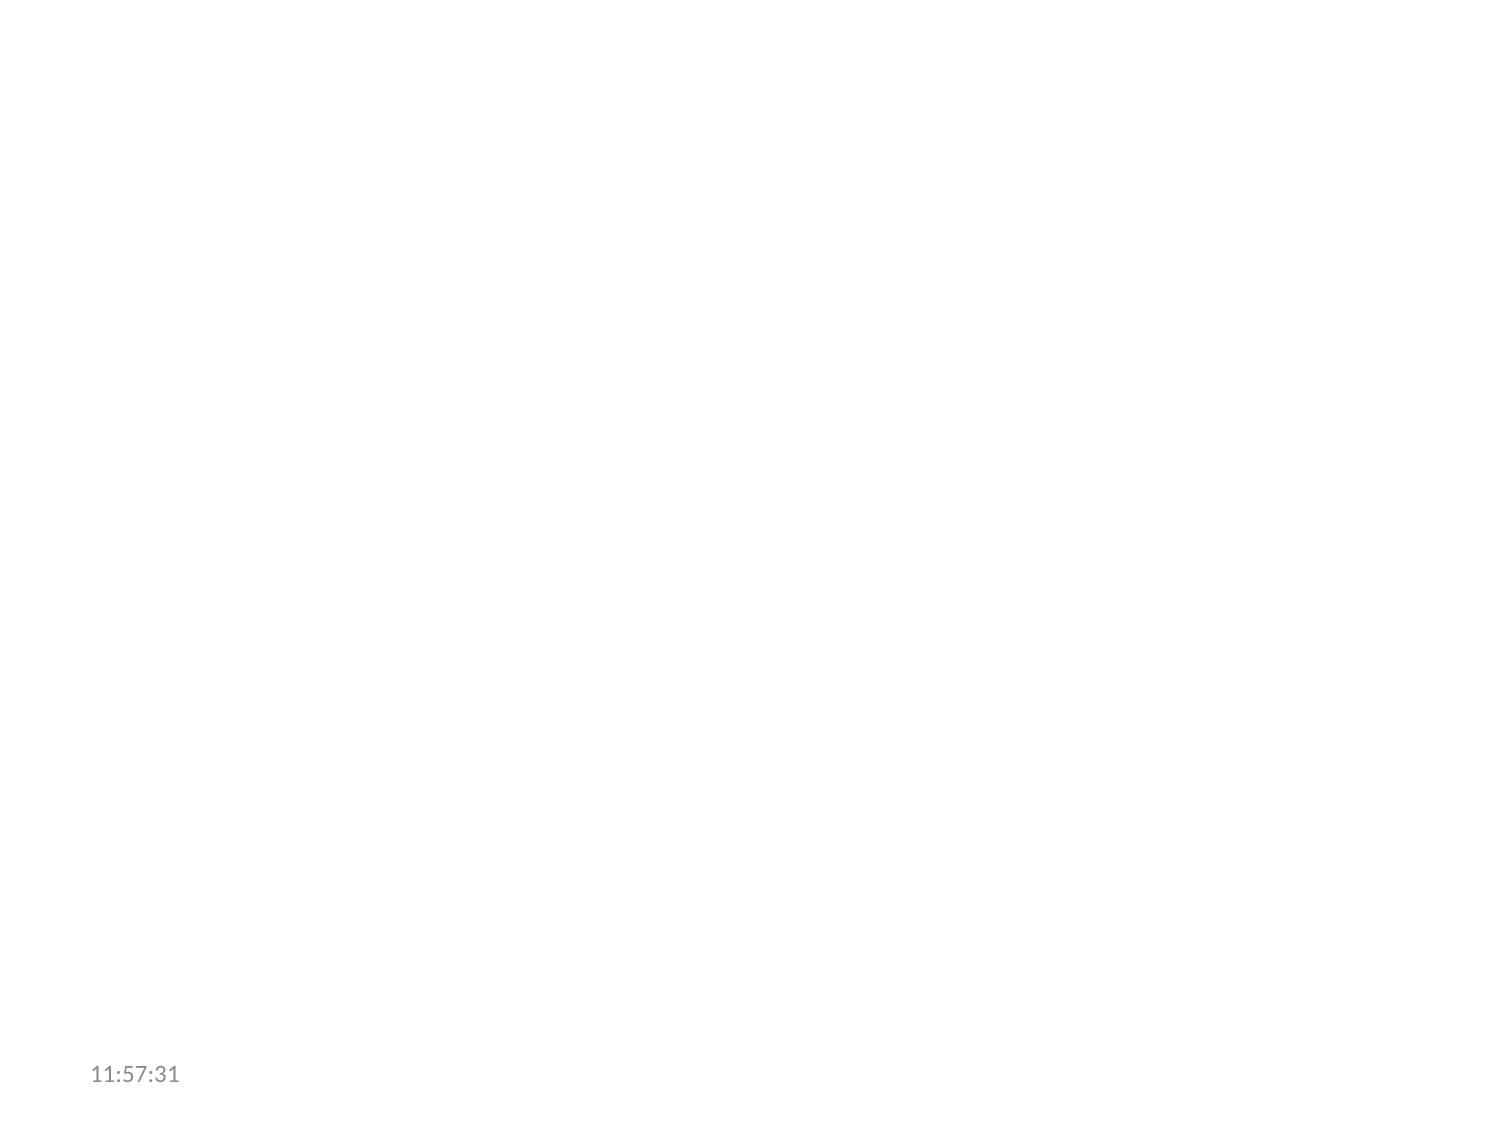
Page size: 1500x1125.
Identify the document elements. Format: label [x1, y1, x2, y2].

slide_number [75, 1042, 425, 1103]
